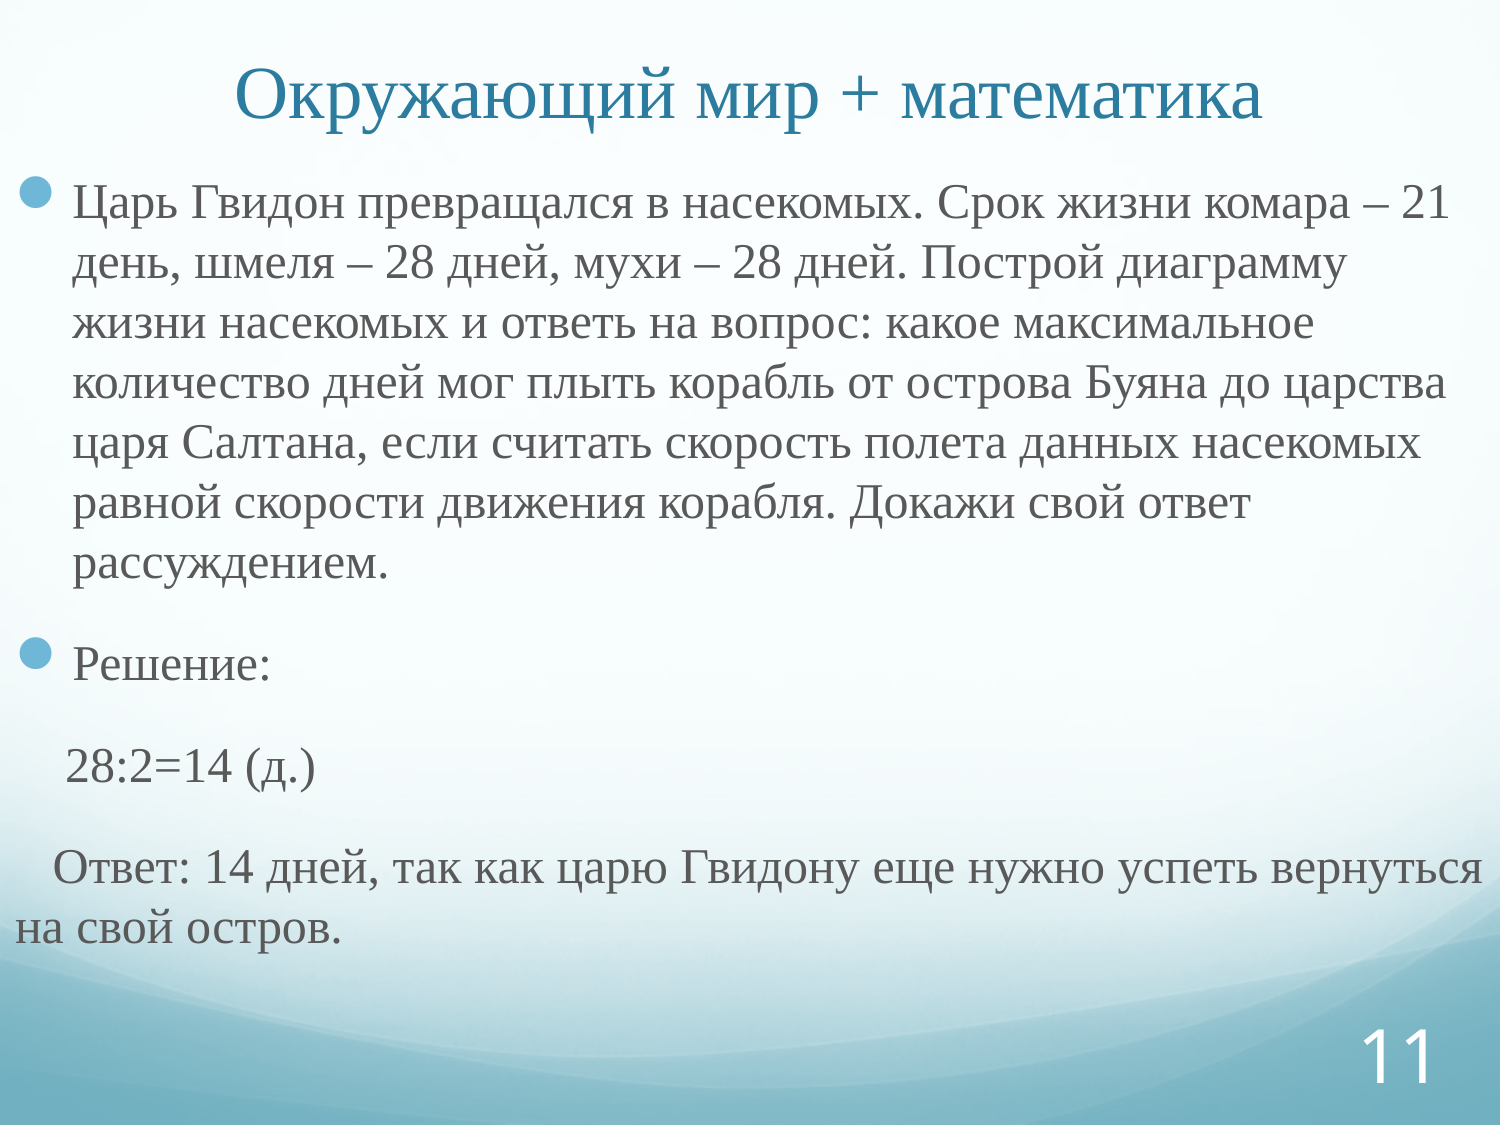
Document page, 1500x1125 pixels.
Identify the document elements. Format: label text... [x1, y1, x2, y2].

slide_number 11 [1295, 1029, 1459, 1090]
list Царь Гвидон превращался в насекомых. Срок жизни комара – 21 день, шмеля – 28 дней, мухи – 28 дней. Построй диаграмму жизни насекомых и ответь на вопрос: какое максимальное количество дней мог плыть корабль от острова Буяна до царства царя Салтана, если считать скорость полета данных насекомых равной скорости движения корабля. Докажи свой ответ рассуждением. Решение: 28:2=14 (д.) Ответ: 14 дней, так как царю Гвидону еще нужно успеть вернуться на свой остров. [0, 161, 1500, 1125]
footer [43, 1029, 838, 1090]
title Окружающий мир + математика [90, 17, 1410, 141]
